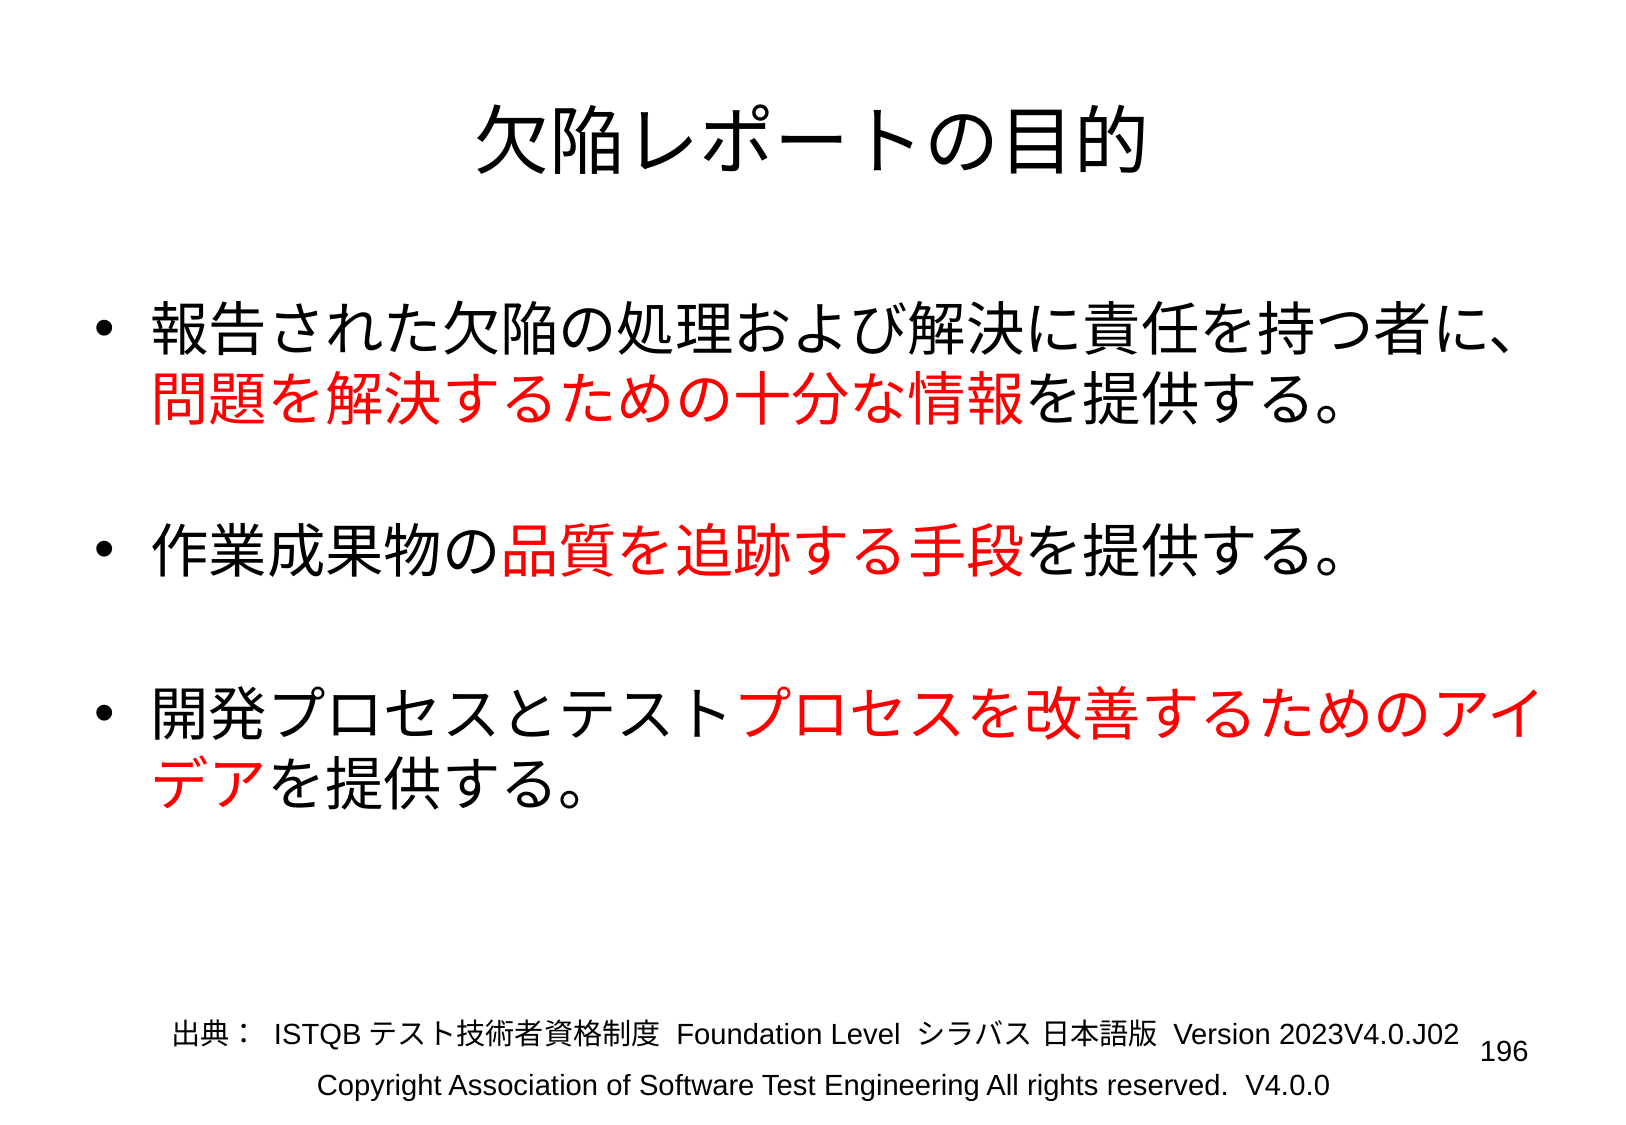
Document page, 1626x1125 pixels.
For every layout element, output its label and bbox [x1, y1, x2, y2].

list [79, 284, 1569, 929]
footer [233, 1058, 1415, 1103]
text_box [51, 1008, 1580, 1058]
slide_number [1415, 1058, 1544, 1103]
title [81, 45, 1544, 233]
